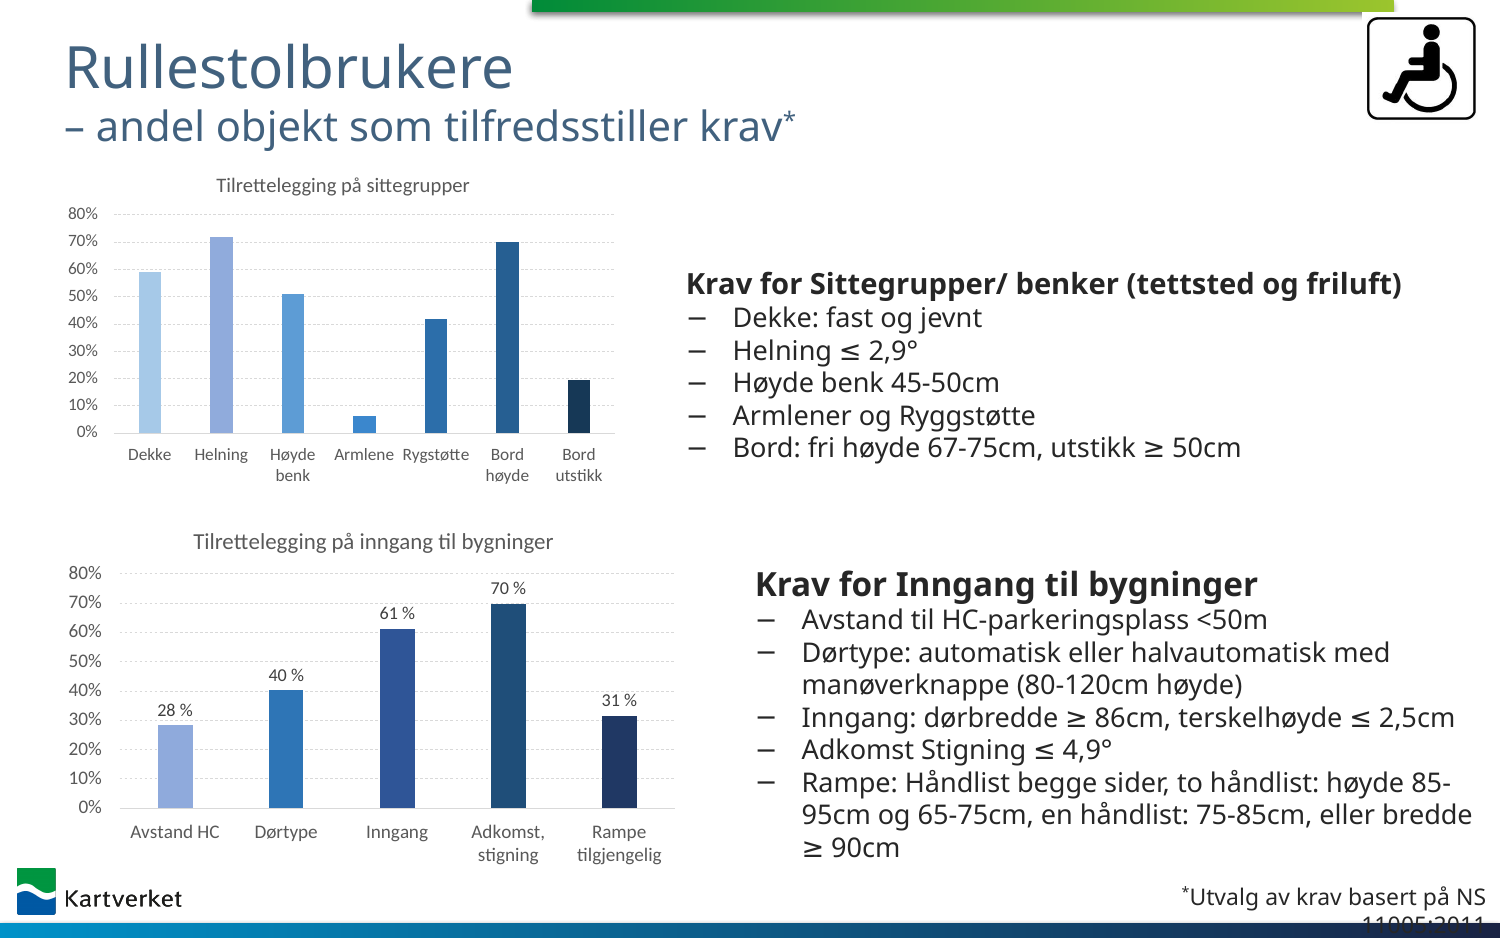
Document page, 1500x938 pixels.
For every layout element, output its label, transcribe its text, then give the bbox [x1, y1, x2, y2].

picture [1362, 12, 1481, 126]
text_box Krav for Inngang til bygninger Avstand til HC-parkeringsplass <50m Dørtype: automatisk eller halvautomatisk med manøverknappe (80-120cm høyde) Inngang: dørbredde ≥ 86cm, terskelhøyde ≤ 2,5cm Adkomst Stigning ≤ 4,9° Rampe: Håndlist begge sider, to håndlist: høyde 85-95cm og 65-75cm, en håndlist: 75-85cm, eller bredde ≥ 90cm [740, 555, 1491, 870]
picture [62, 520, 686, 874]
text_box Krav for Sittegrupper/ benker (tettsted og friluft) Dekke: fast og jevnt Helning ≤ 2,9° Høyde benk 45-50cm Armlener og Ryggstøtte Bord: fri høyde 67-75cm, utstikk ≥ 50cm [670, 258, 1418, 471]
text_box *Utvalg av krav basert på NS 11005:2011 [1068, 873, 1500, 938]
picture [62, 166, 625, 492]
text_box Rullestolbrukere – andel objekt som tilfredsstiller krav* [49, 25, 1431, 158]
